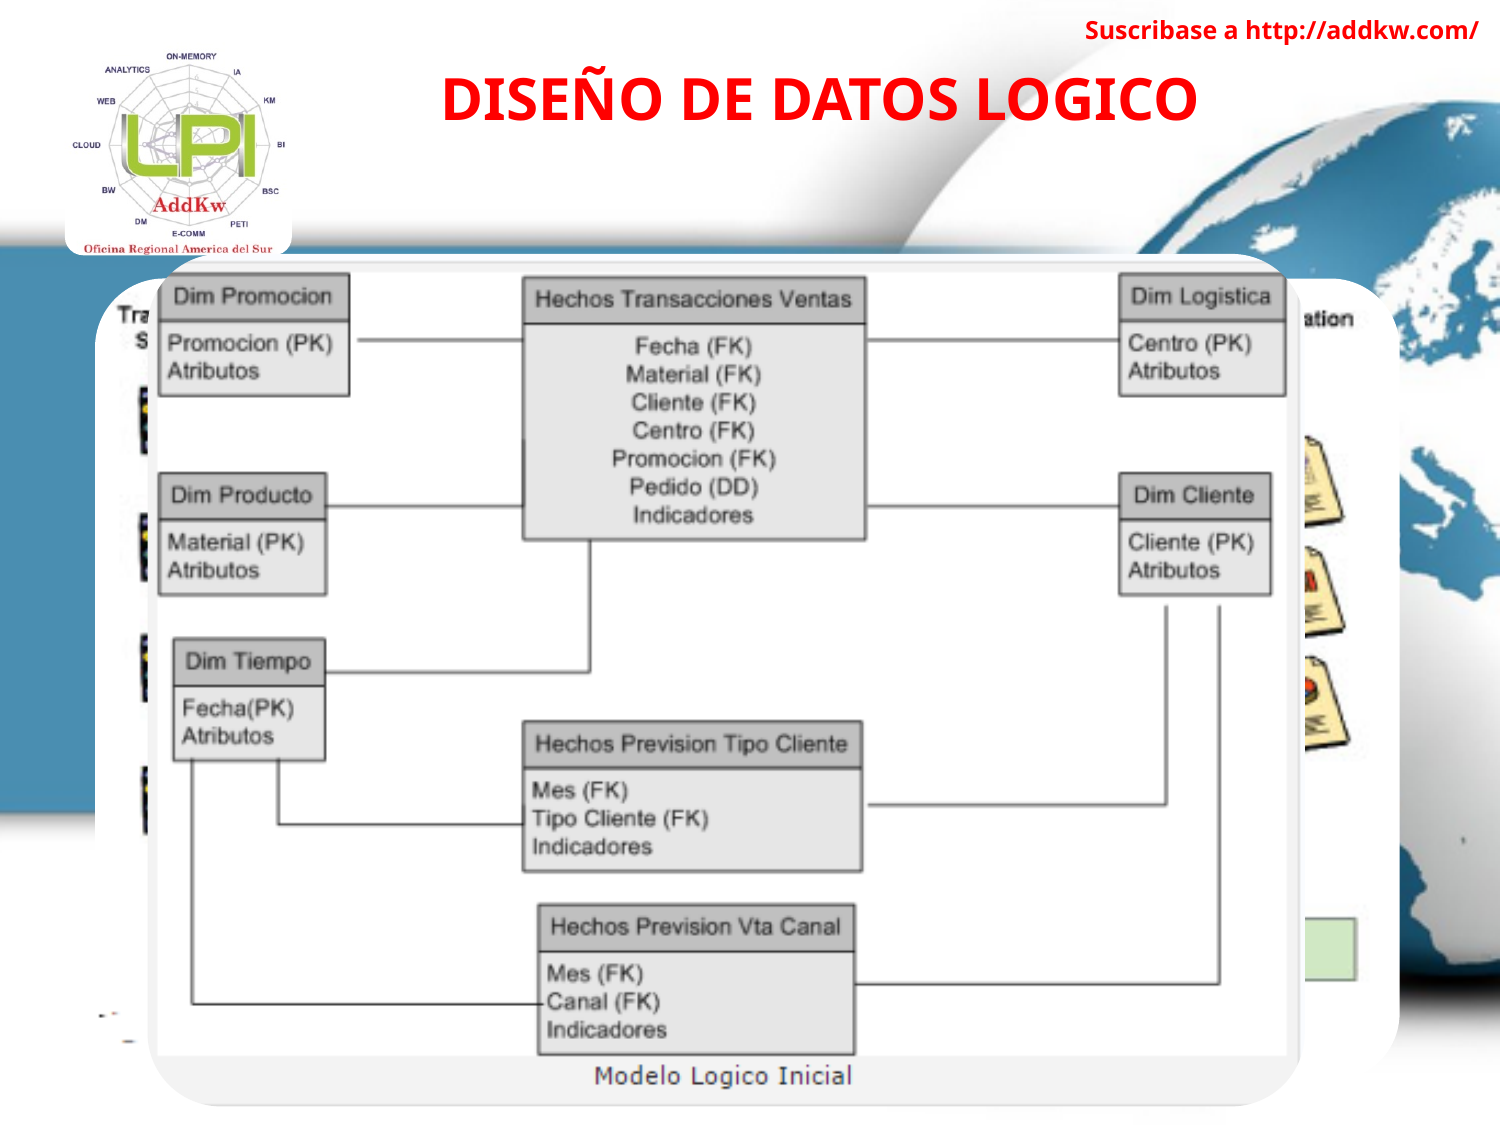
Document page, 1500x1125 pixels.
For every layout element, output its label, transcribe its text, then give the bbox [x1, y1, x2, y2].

picture [0, 0, 1500, 1125]
text_box diseÑo de datos logico [276, 54, 1364, 173]
text_box Suscribase a http://addkw.com/ [1070, 7, 1495, 52]
